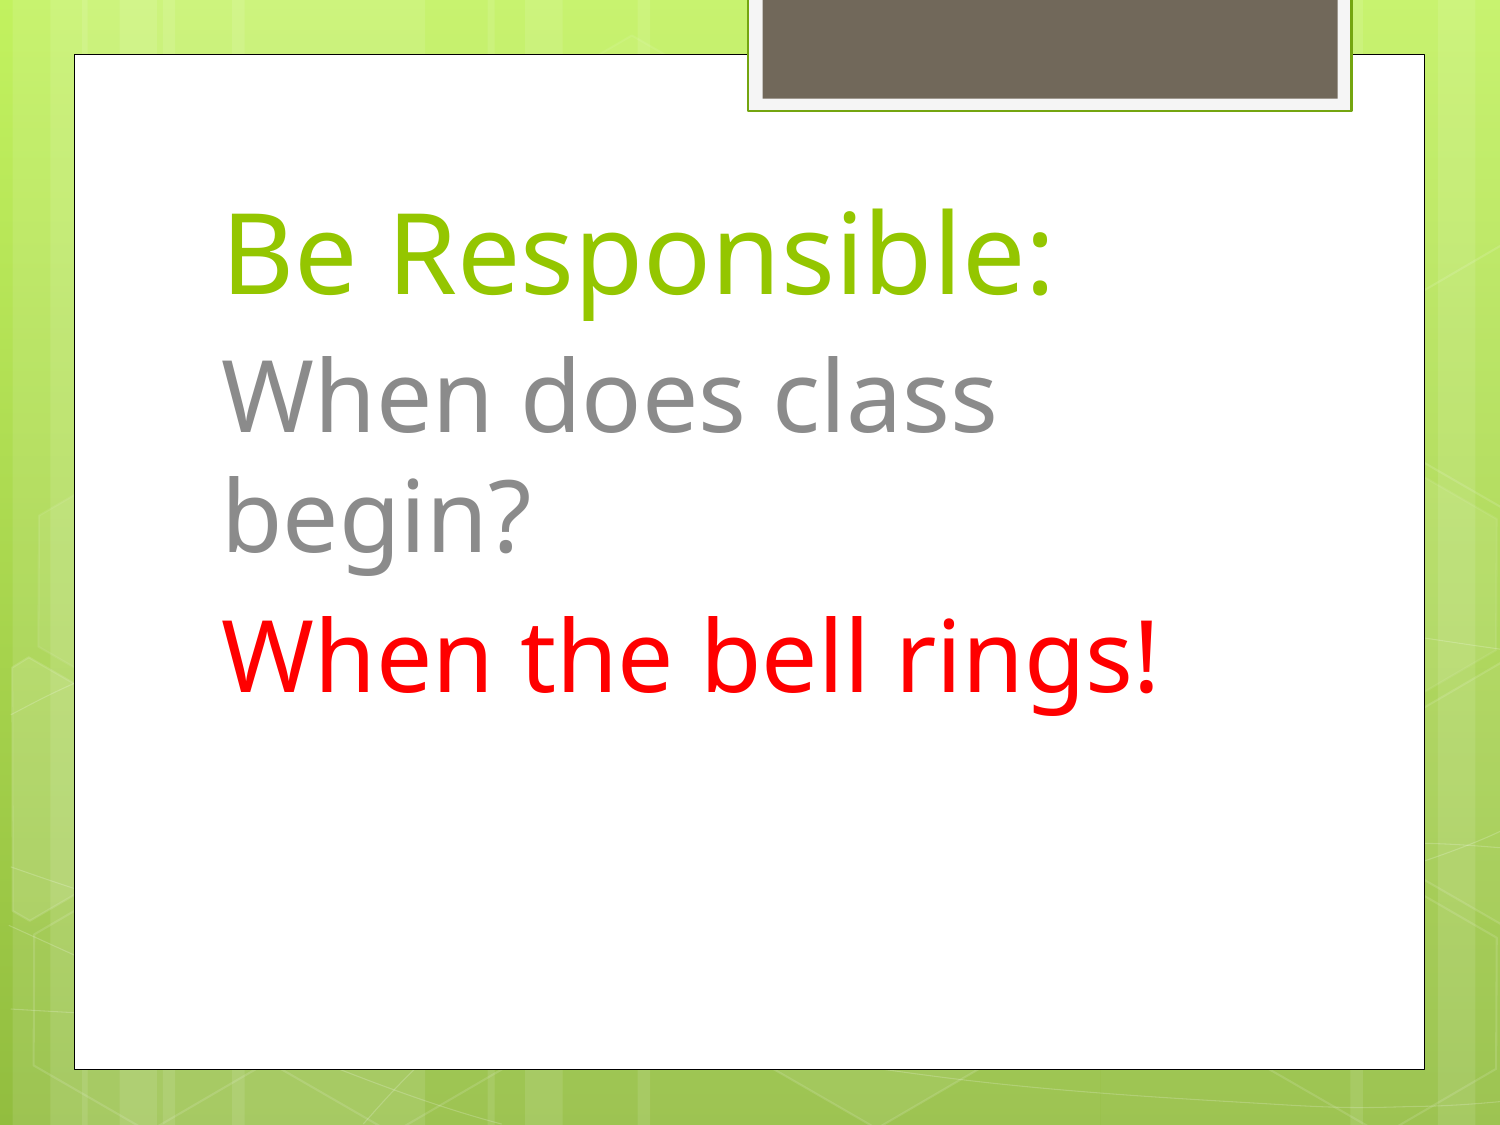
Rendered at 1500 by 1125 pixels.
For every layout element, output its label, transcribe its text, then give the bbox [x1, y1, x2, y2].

title Be Responsible: [206, 174, 1296, 324]
list When does class begin? When the bell rings! [206, 324, 1296, 950]
